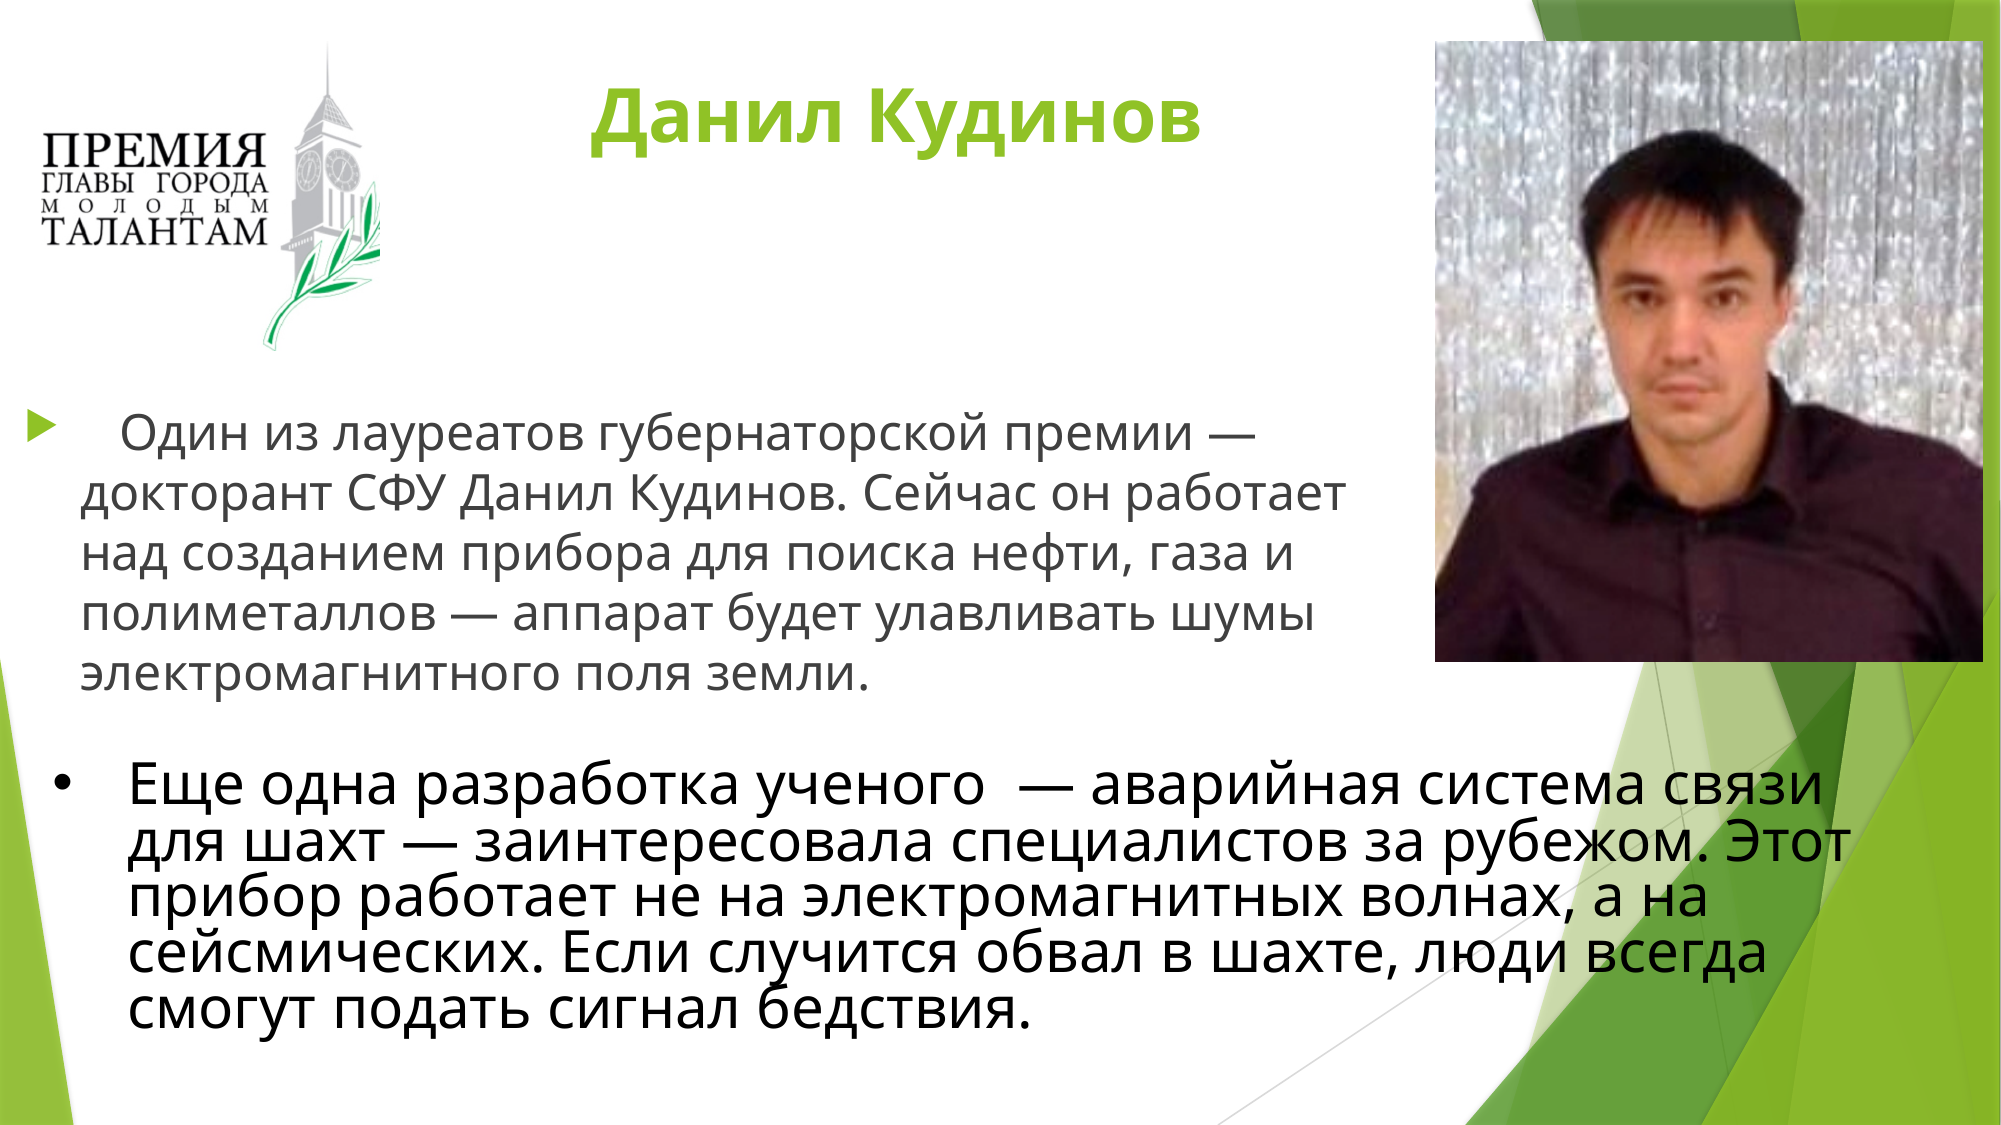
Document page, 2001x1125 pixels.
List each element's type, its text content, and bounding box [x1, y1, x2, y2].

title Данил Кудинов [576, 59, 1389, 278]
text_box Еще одна разработка ученого — аварийная система связи для шахт — заинтересовала специалистов за рубежом. Этот прибор работает не на электромагнитных волнах, а на сейсмических. Если случится обвал в шахте, люди всегда смогут подать сигнал бедствия. [37, 752, 1927, 1048]
list Один из лауреатов губернаторской премии — докторант СФУ Данил Кудинов. Сейчас он работает над созданием прибора для поиска нефти, газа и полиметаллов — аппарат будет улавливать шумы электромагнитного поля земли. [8, 392, 1370, 710]
picture [41, 41, 380, 352]
picture [1434, 41, 1983, 663]
